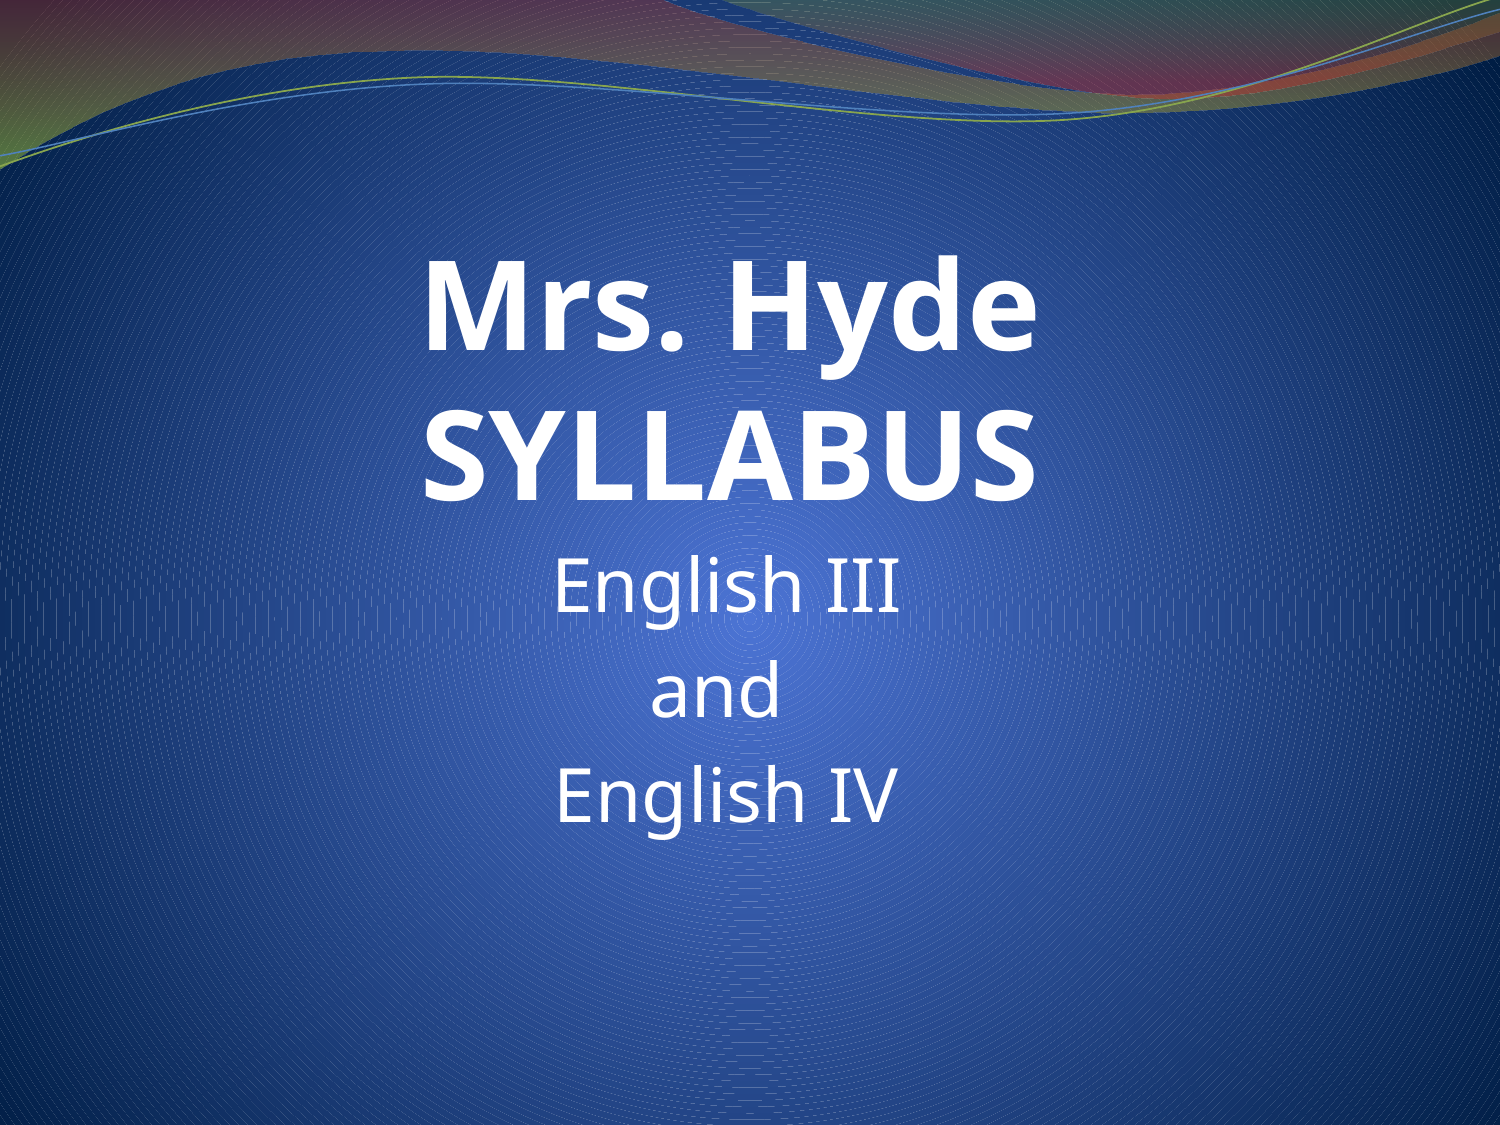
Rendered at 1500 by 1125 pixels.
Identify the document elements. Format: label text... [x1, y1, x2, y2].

subtitle English III and English IV [87, 529, 1376, 818]
title Mrs. Hyde SYLLABUS [87, 224, 1376, 525]
